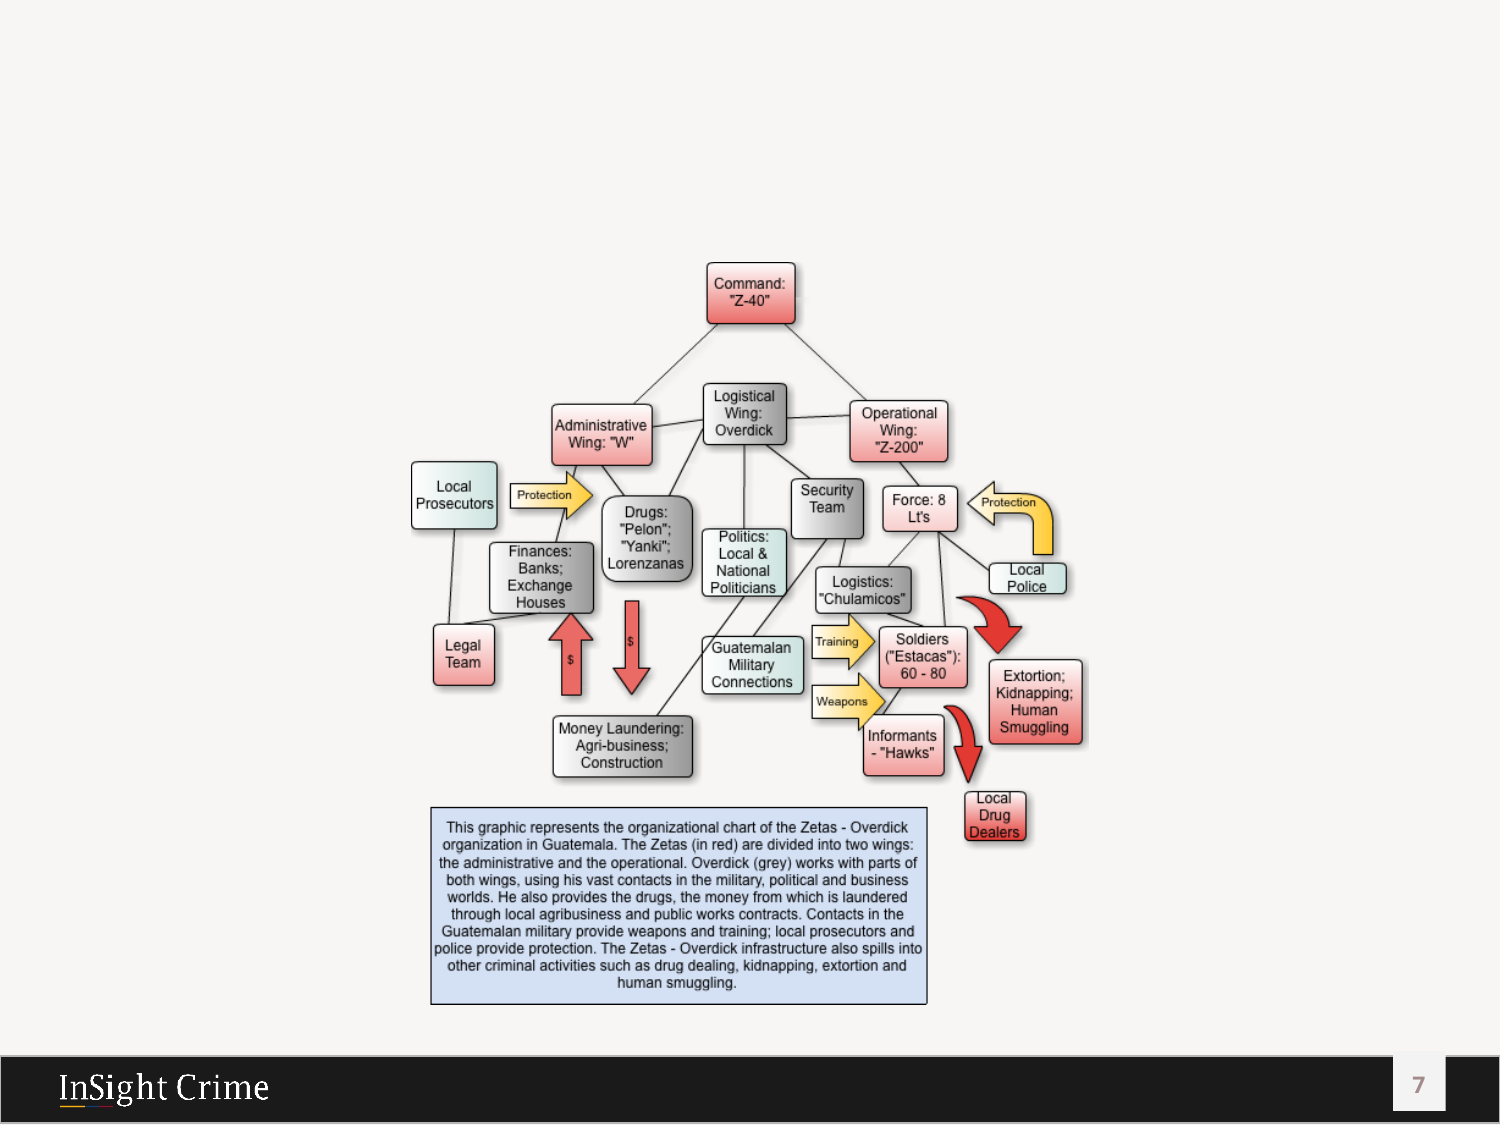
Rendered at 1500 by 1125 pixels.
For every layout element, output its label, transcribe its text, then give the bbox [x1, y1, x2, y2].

picture [51, 1065, 279, 1120]
slide_number 7 [1381, 1056, 1457, 1116]
footer [56, 975, 1450, 1036]
picture [74, 262, 1425, 1005]
